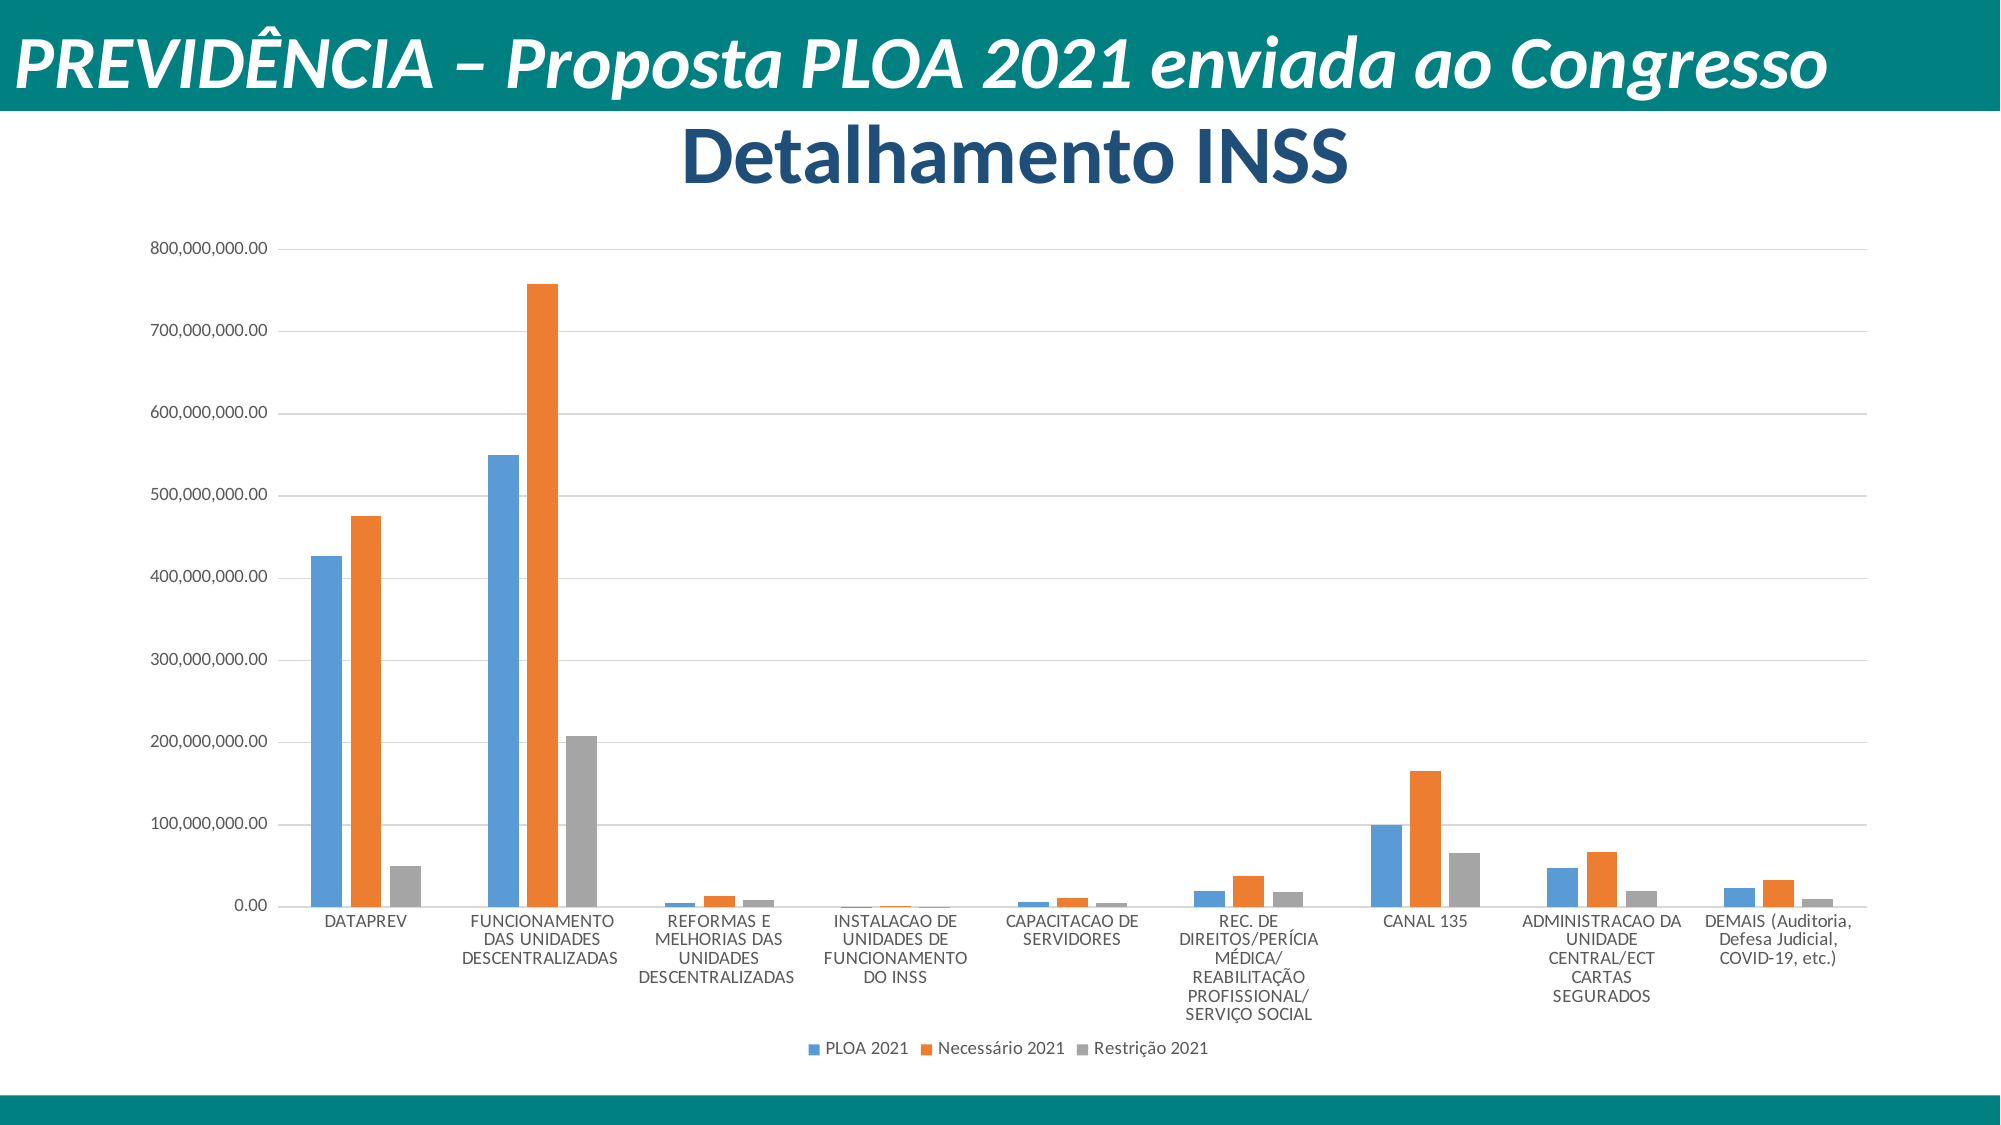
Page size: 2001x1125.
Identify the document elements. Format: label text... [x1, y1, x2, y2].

chart [114, 223, 1903, 1066]
text_box [0, 1095, 2000, 1125]
text_box Detalhamento INSS [156, 111, 1876, 200]
text_box PREVIDÊNCIA – Proposta PLOA 2021 enviada ao Congresso [0, 0, 2000, 111]
